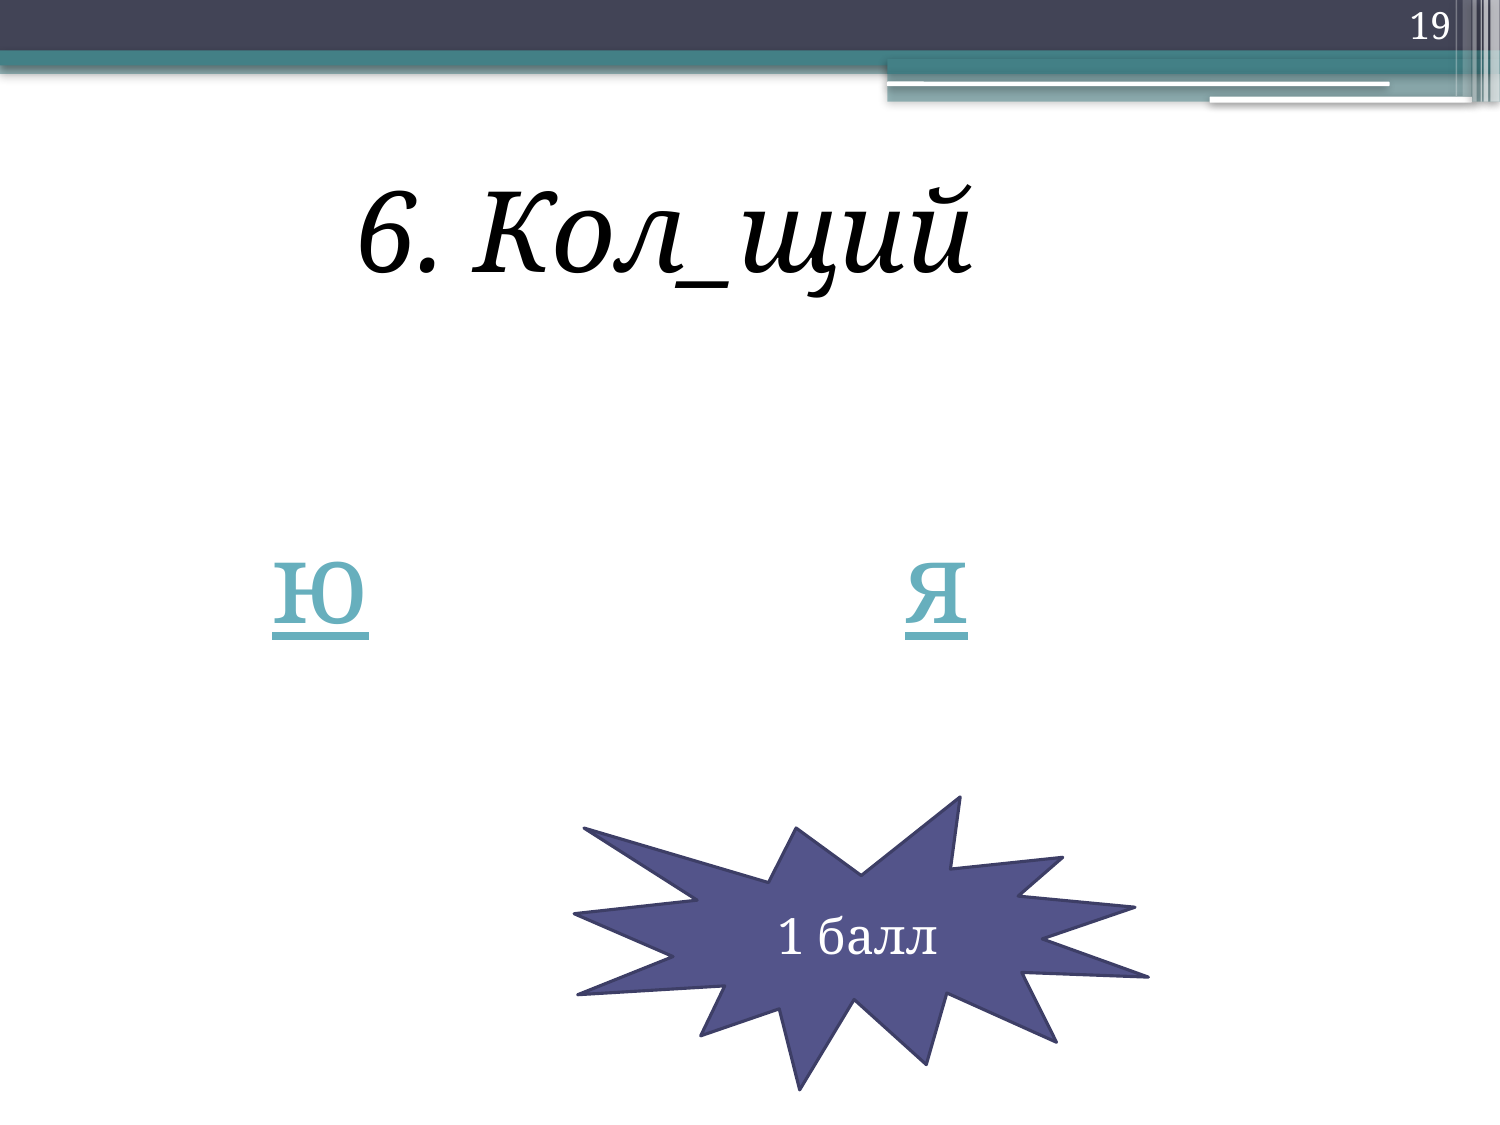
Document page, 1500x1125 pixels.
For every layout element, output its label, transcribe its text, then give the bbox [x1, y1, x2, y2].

text_box 1 балл [572, 795, 1150, 1092]
slide_number 19 [1341, 0, 1466, 61]
text_box 6. Кол_щий [339, 152, 1207, 303]
text_box я [890, 503, 1243, 672]
text_box ю [257, 503, 493, 672]
